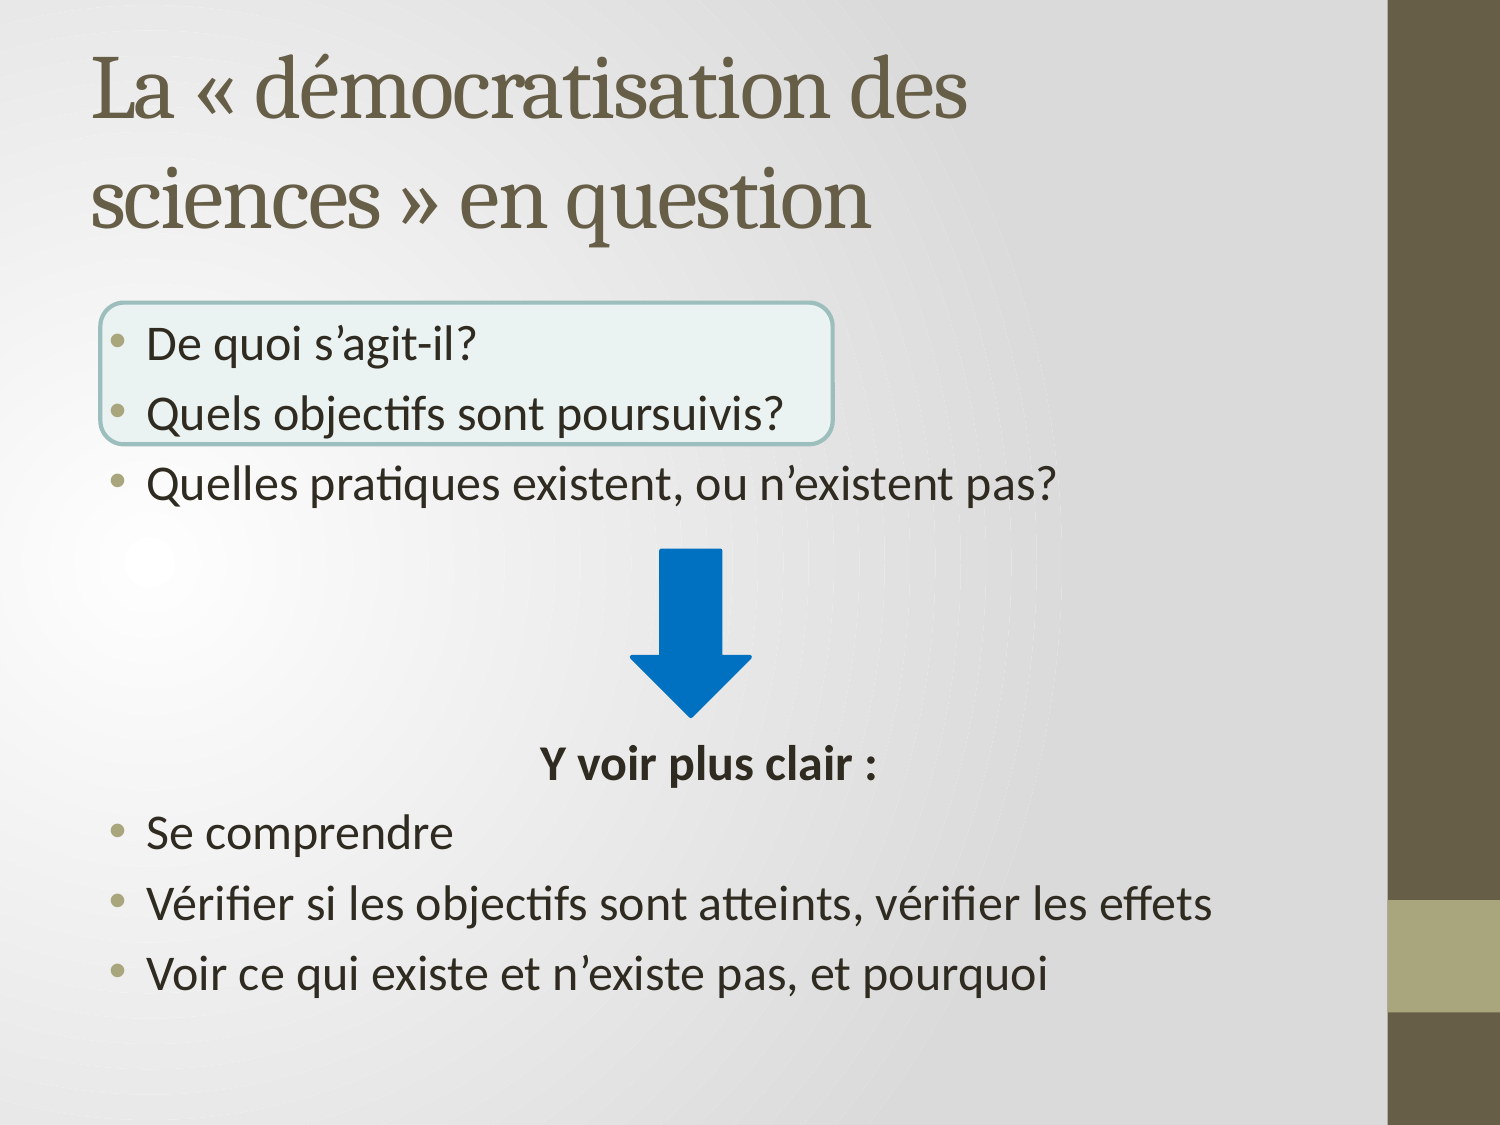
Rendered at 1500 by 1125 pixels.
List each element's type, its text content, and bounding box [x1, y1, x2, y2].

text_box [629, 548, 752, 719]
list De quoi s’agit-il? Quels objectifs sont poursuivis? Quelles pratiques existent, ou n’existent pas? Y voir plus clair : Se comprendre Vérifier si les objectifs sont atteints, vérifier les effets Voir ce qui existe et n’existe pas, et pourquoi [75, 302, 1325, 1050]
title La « démocratisation des sciences » en question [75, 42, 1325, 231]
